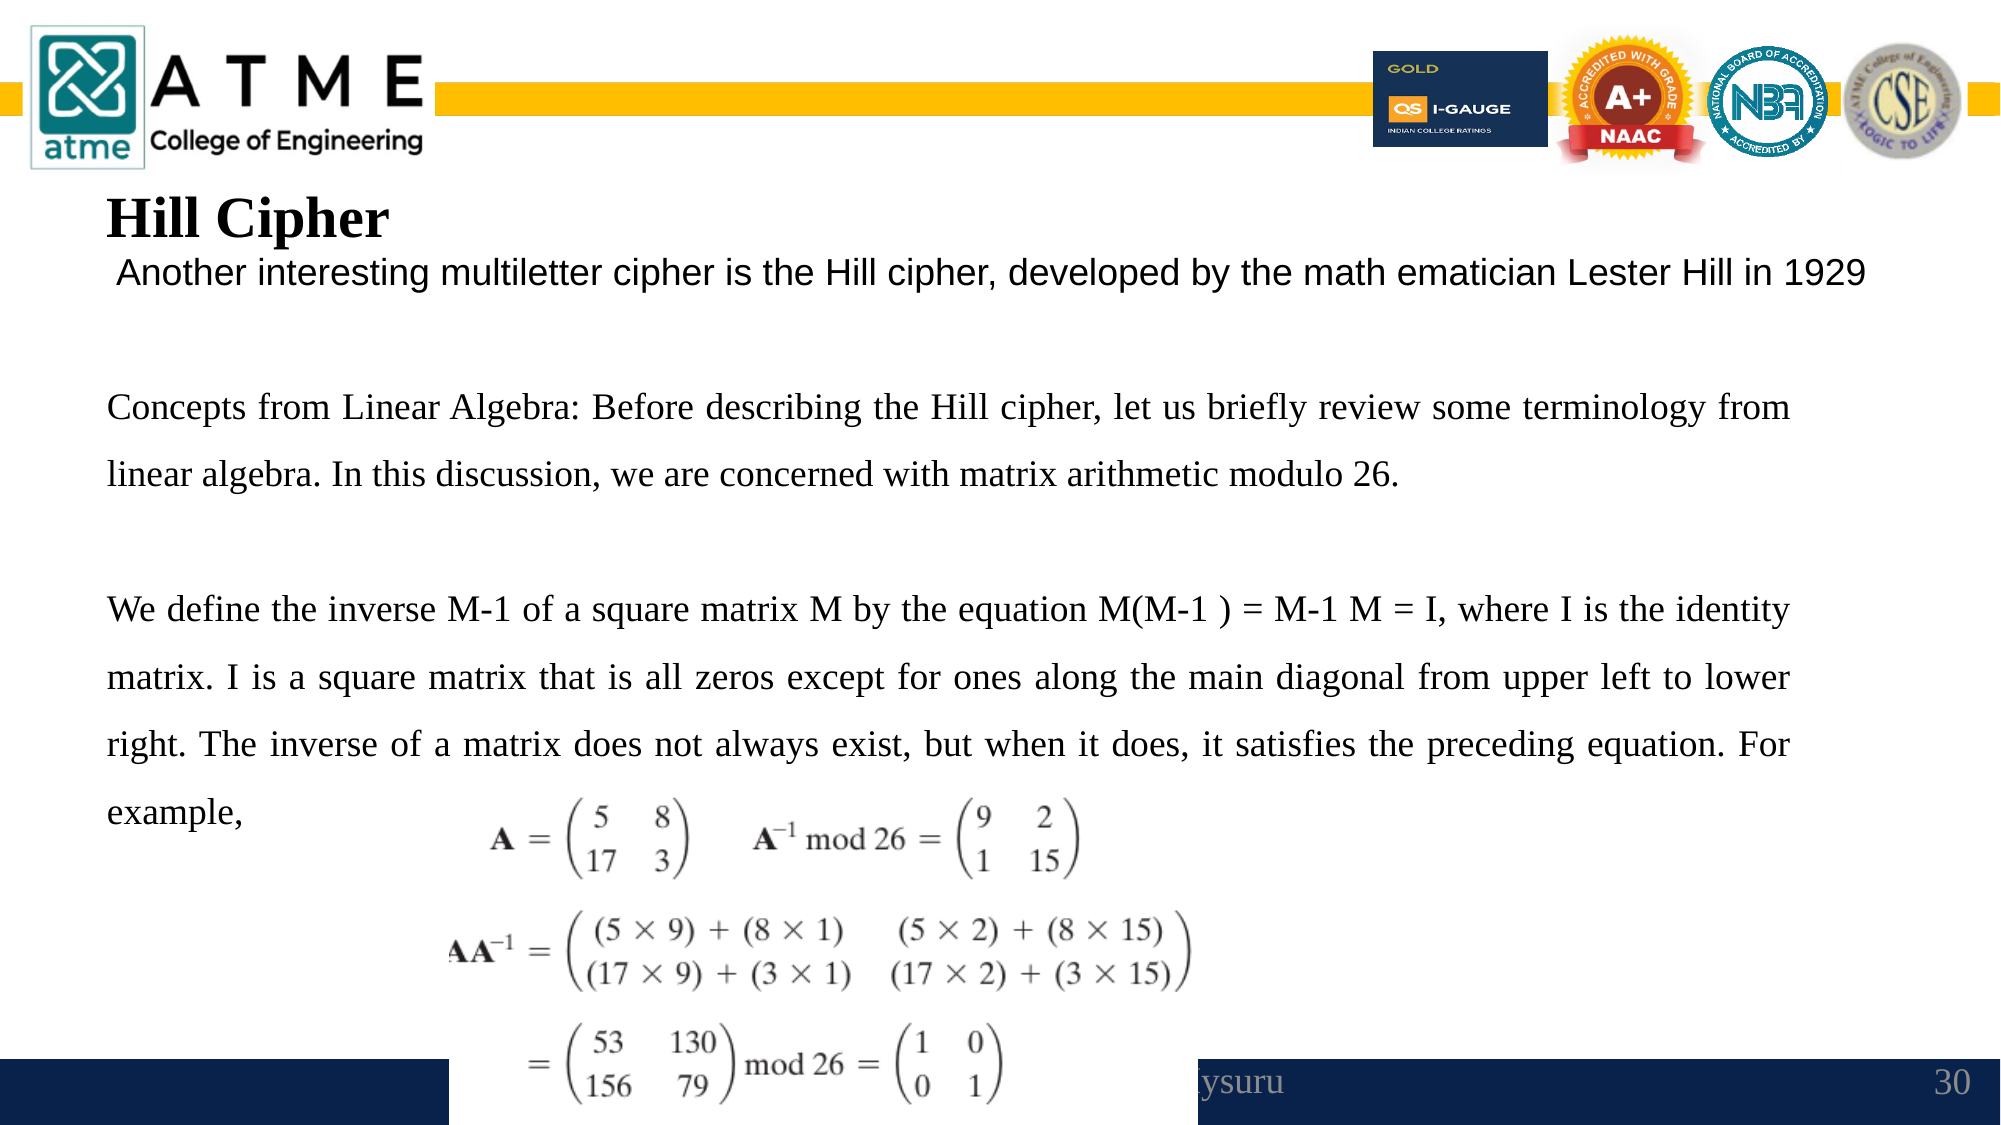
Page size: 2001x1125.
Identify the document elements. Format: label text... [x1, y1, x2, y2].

footer Department of CSE, ATMECE, Mysuru [1204, 1056, 1470, 1102]
text_box Another interesting multiletter cipher is the Hill cipher, developed by the math ematician Lester Hill in 1929 [101, 240, 1899, 301]
picture [0, 784, 2001, 1125]
text_box Hill Cipher [92, 172, 1093, 257]
picture [1840, 26, 1968, 176]
slide_number 30 [1511, 1057, 1972, 1103]
picture [1373, 20, 1828, 180]
picture [22, 15, 435, 178]
text_box Concepts from Linear Algebra: Before describing the Hill cipher, let us briefly review some terminology from linear algebra. In this discussion, we are concerned with matrix arithmetic modulo 26. We define the inverse M-1 of a square matrix M by the equation M(M-1 ) = M-1 M = I, where I is the identity matrix. I is a square matrix that is all zeros except for ones along the main diagonal from upper left to lower right. The inverse of a matrix does not always exist, but when it does, it satisfies the preceding equation. For example, [92, 351, 1808, 840]
